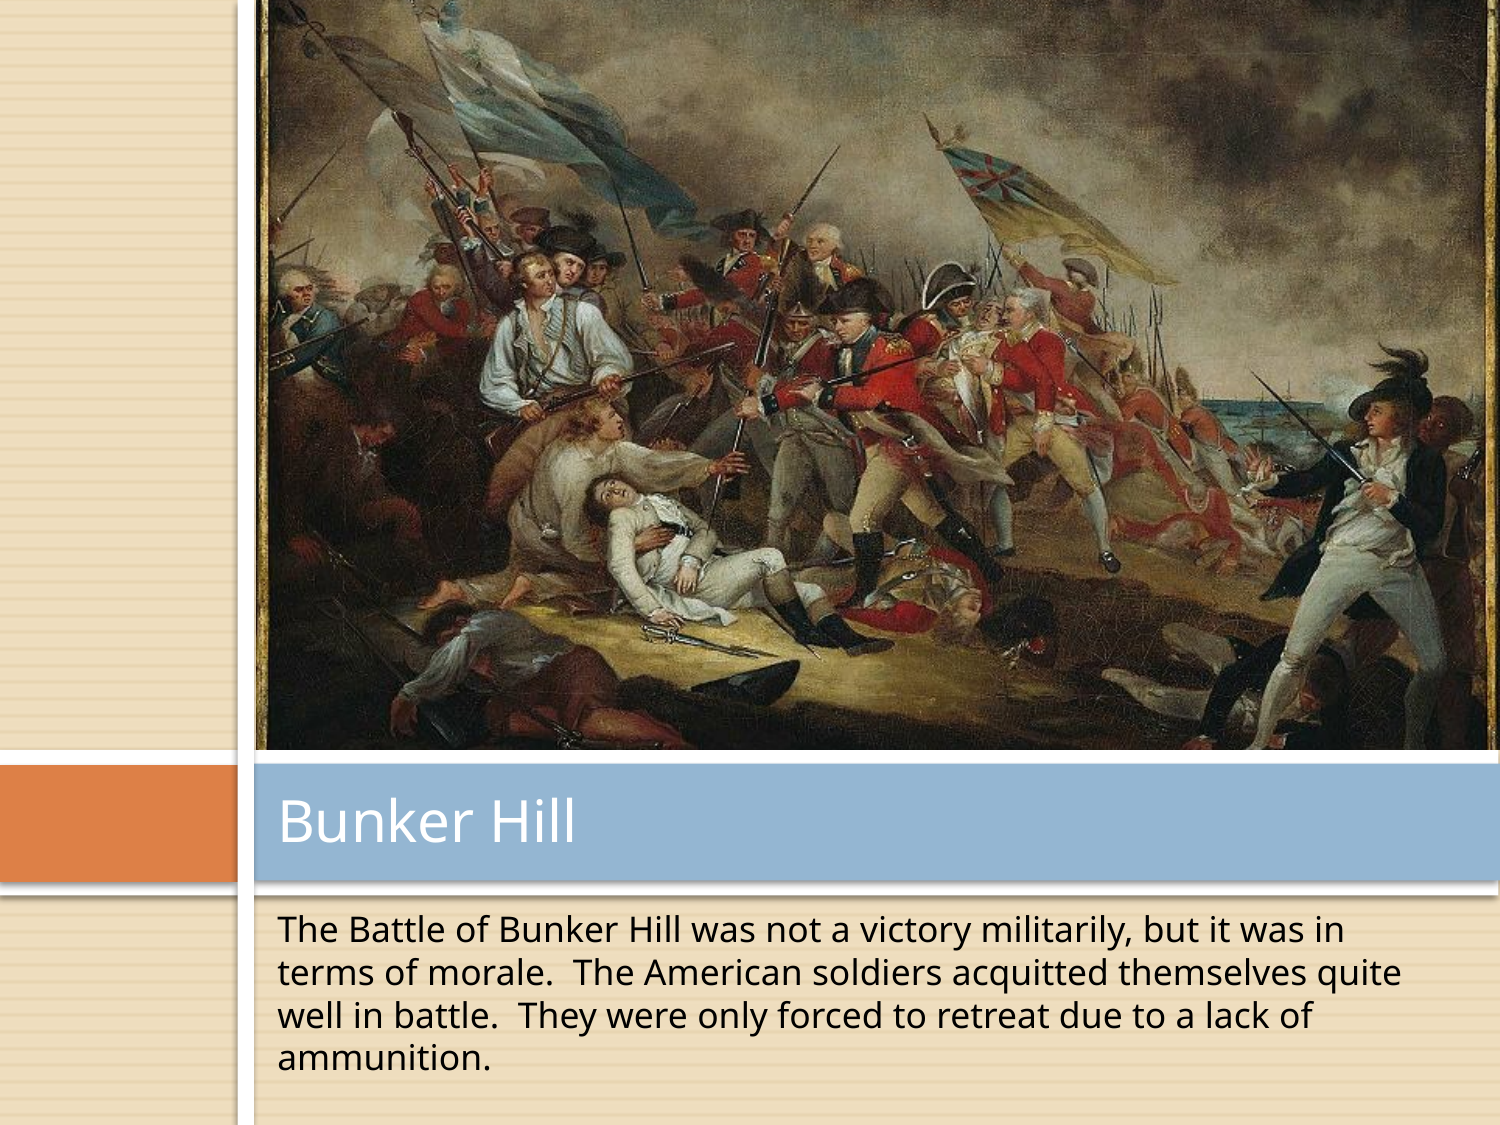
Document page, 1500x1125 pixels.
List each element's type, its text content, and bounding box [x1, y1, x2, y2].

list The Battle of Bunker Hill was not a victory militarily, but it was in terms of morale. The American soldiers acquitted themselves quite well in battle. They were only forced to retreat due to a lack of ammunition. [262, 900, 1463, 1100]
picture [255, 0, 1500, 750]
title Bunker Hill [262, 762, 1463, 875]
